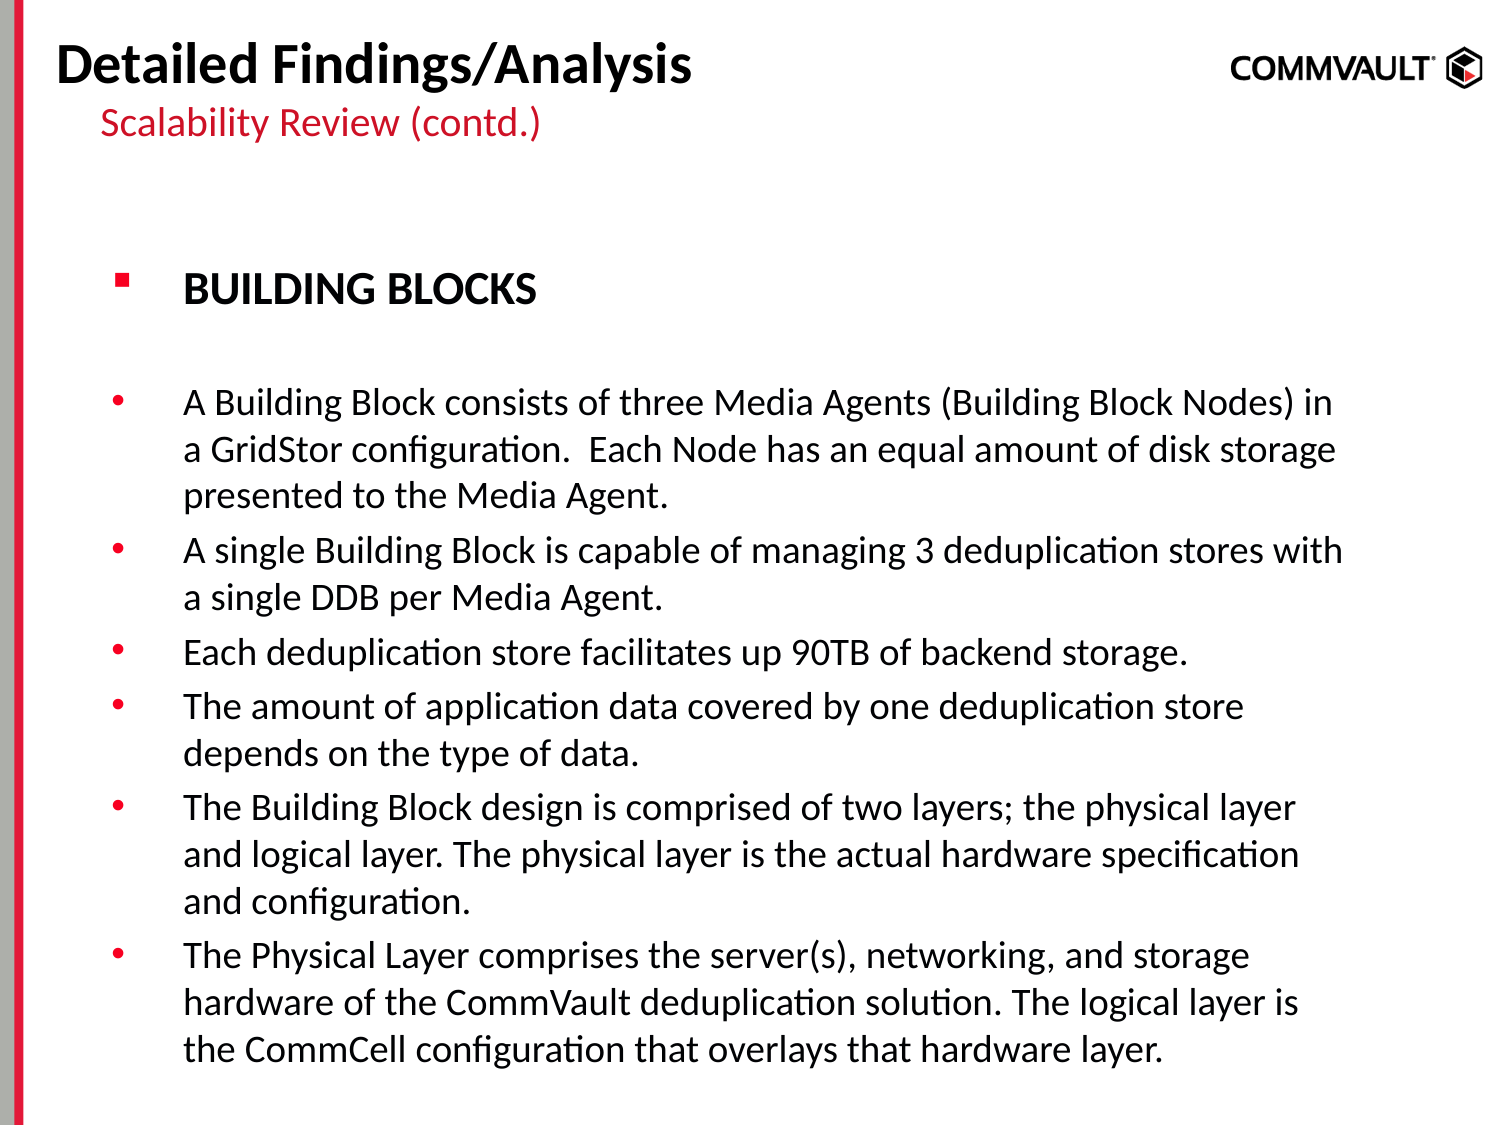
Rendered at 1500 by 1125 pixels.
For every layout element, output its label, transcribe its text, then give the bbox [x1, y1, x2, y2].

title Detailed Findings/Analysis [41, 30, 1247, 91]
list Scalability Review (contd.) [85, 91, 1247, 150]
picture [1247, 46, 1483, 89]
text_box BUILDING BLOCKS A Building Block consists of three Media Agents (Building Block Nodes) in a GridStor configuration. Each Node has an equal amount of disk storage presented to the Media Agent. A single Building Block is capable of managing 3 deduplication stores with a single DDB per Media Agent. Each deduplication store facilitates up 90TB of backend storage. The amount of application data covered by one deduplication store depends on the type of data. The Building Block design is comprised of two layers; the physical layer and logical layer. The physical layer is the actual hardware specification and configuration. The Physical Layer comprises the server(s), networking, and storage hardware of the CommVault deduplication solution. The logical layer is the CommCell configuration that overlays that hardware layer. [24, 249, 1375, 1088]
